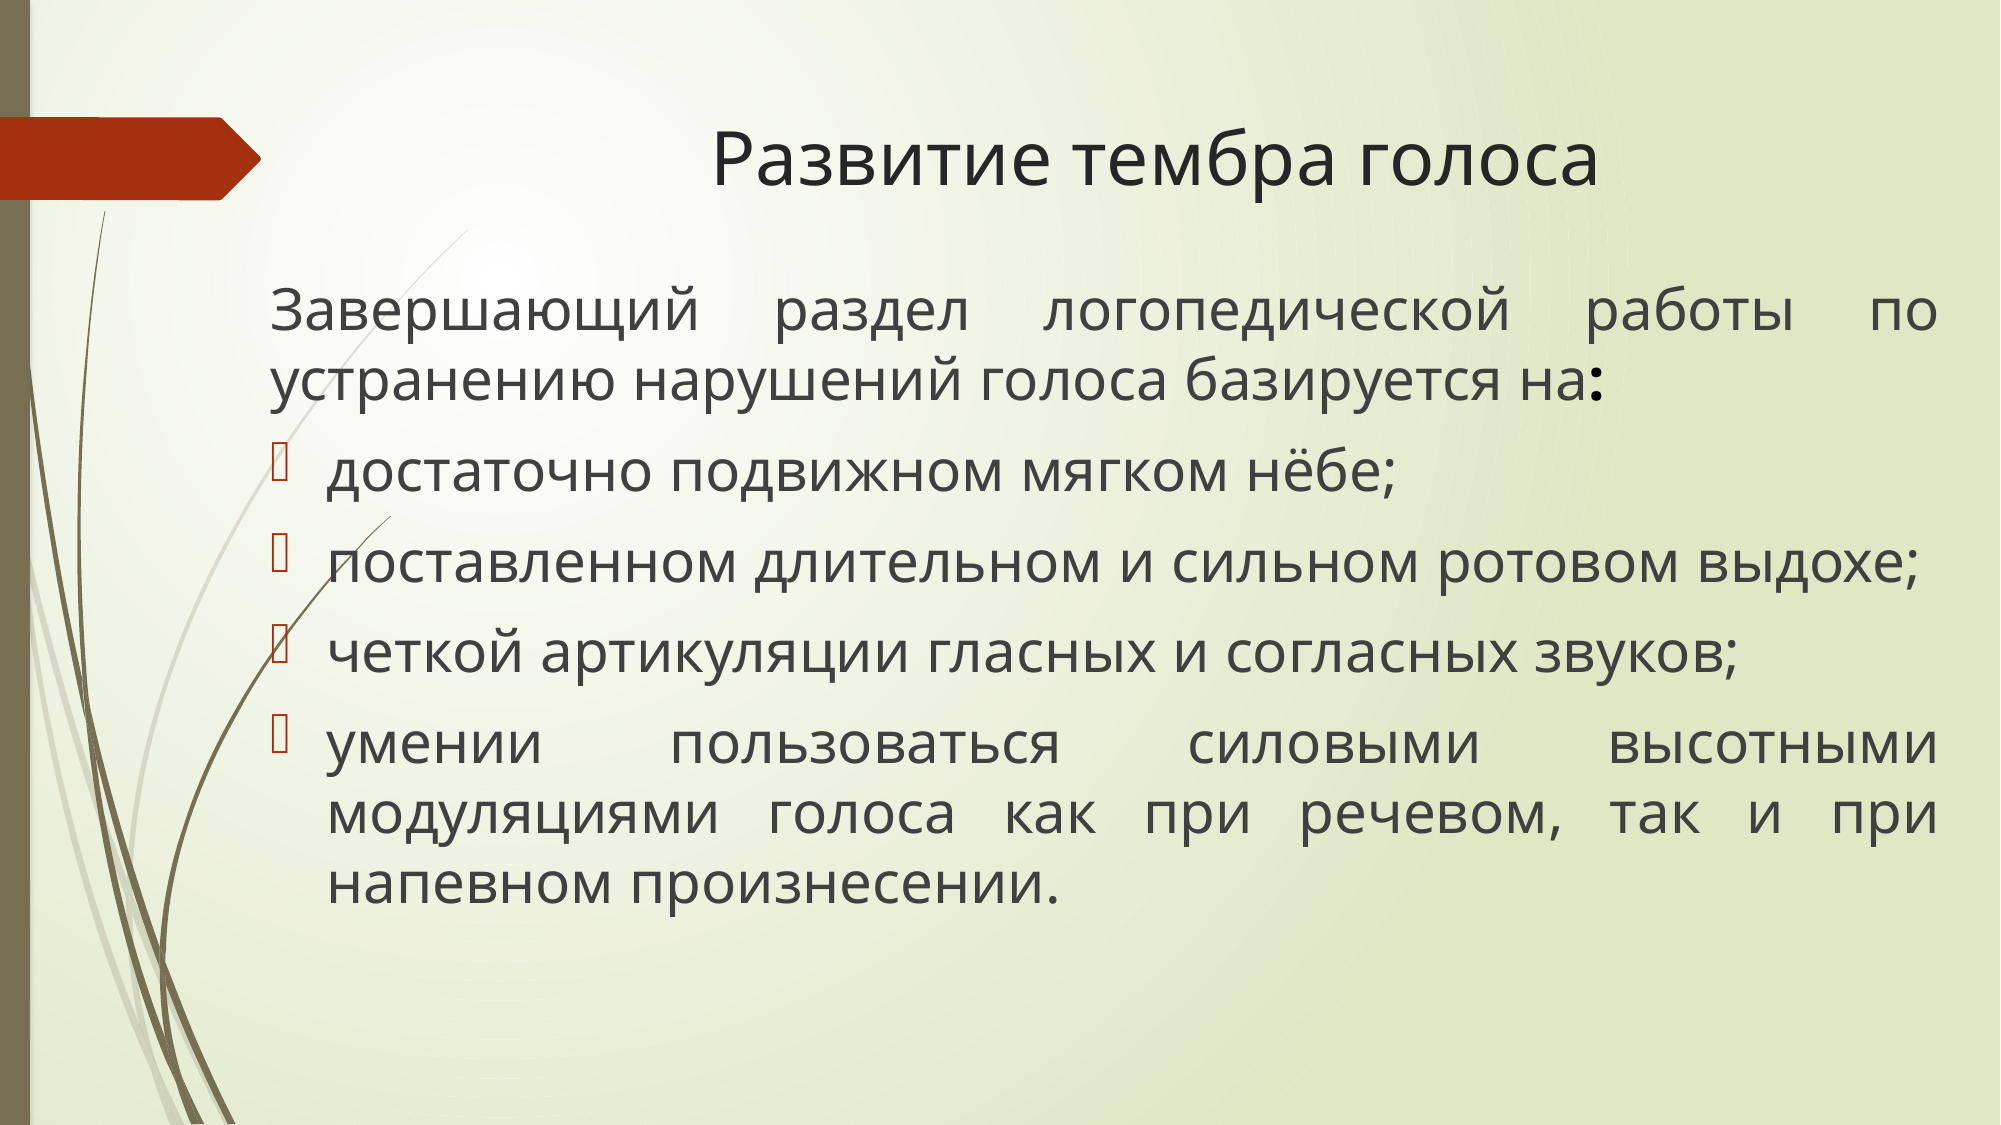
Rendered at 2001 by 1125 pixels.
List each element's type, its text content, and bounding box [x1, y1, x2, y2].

list Завершающий раздел логопедической работы по устранению нарушений голоса базируется на: достаточно подвижном мягком нёбе; поставленном длительном и сильном ротовом выдохе; четкой артикуляции гласных и согласных звуков; умении пользоваться силовыми высотными модуляциями голоса как при речевом, так и при напевном произнесении. [255, 264, 1955, 1098]
title Развитие тембра голоса [425, 102, 1888, 264]
